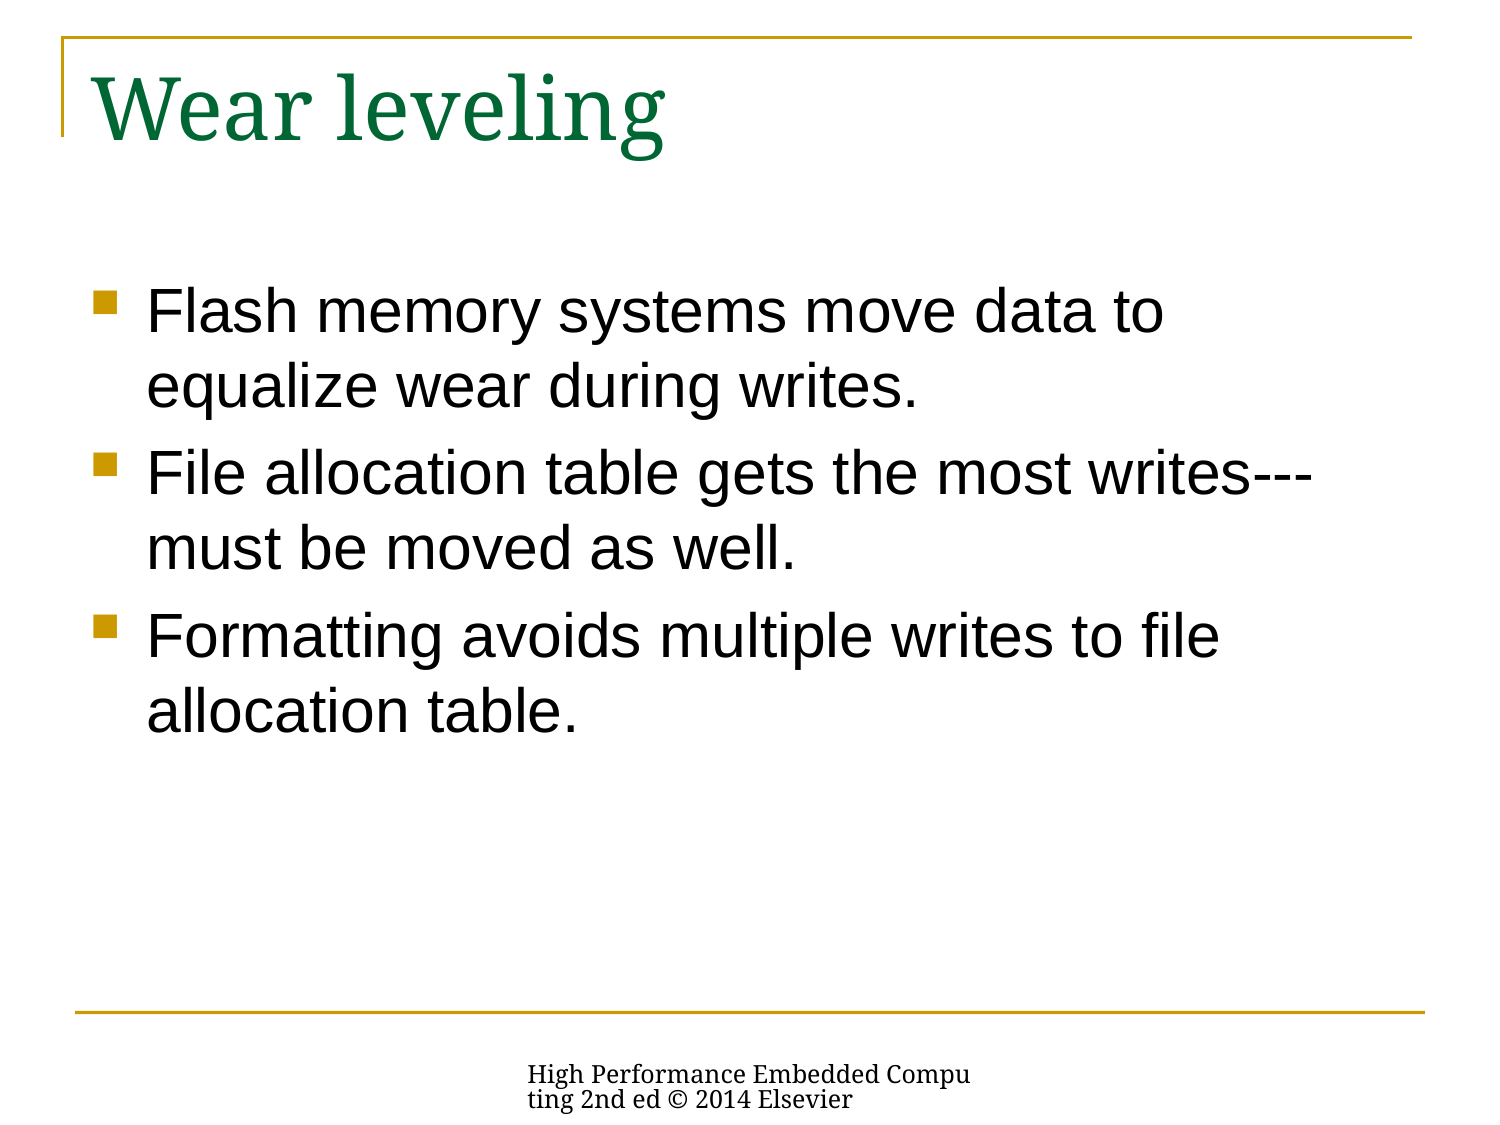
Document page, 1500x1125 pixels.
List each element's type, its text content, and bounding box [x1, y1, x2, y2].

title Wear leveling [75, 45, 1425, 233]
footer High Performance Embedded Computing 2nd ed © 2014 Elsevier [512, 1025, 988, 1100]
list Flash memory systems move data to equalize wear during writes. File allocation table gets the most writes---must be moved as well. Formatting avoids multiple writes to file allocation table. [75, 262, 1425, 1006]
